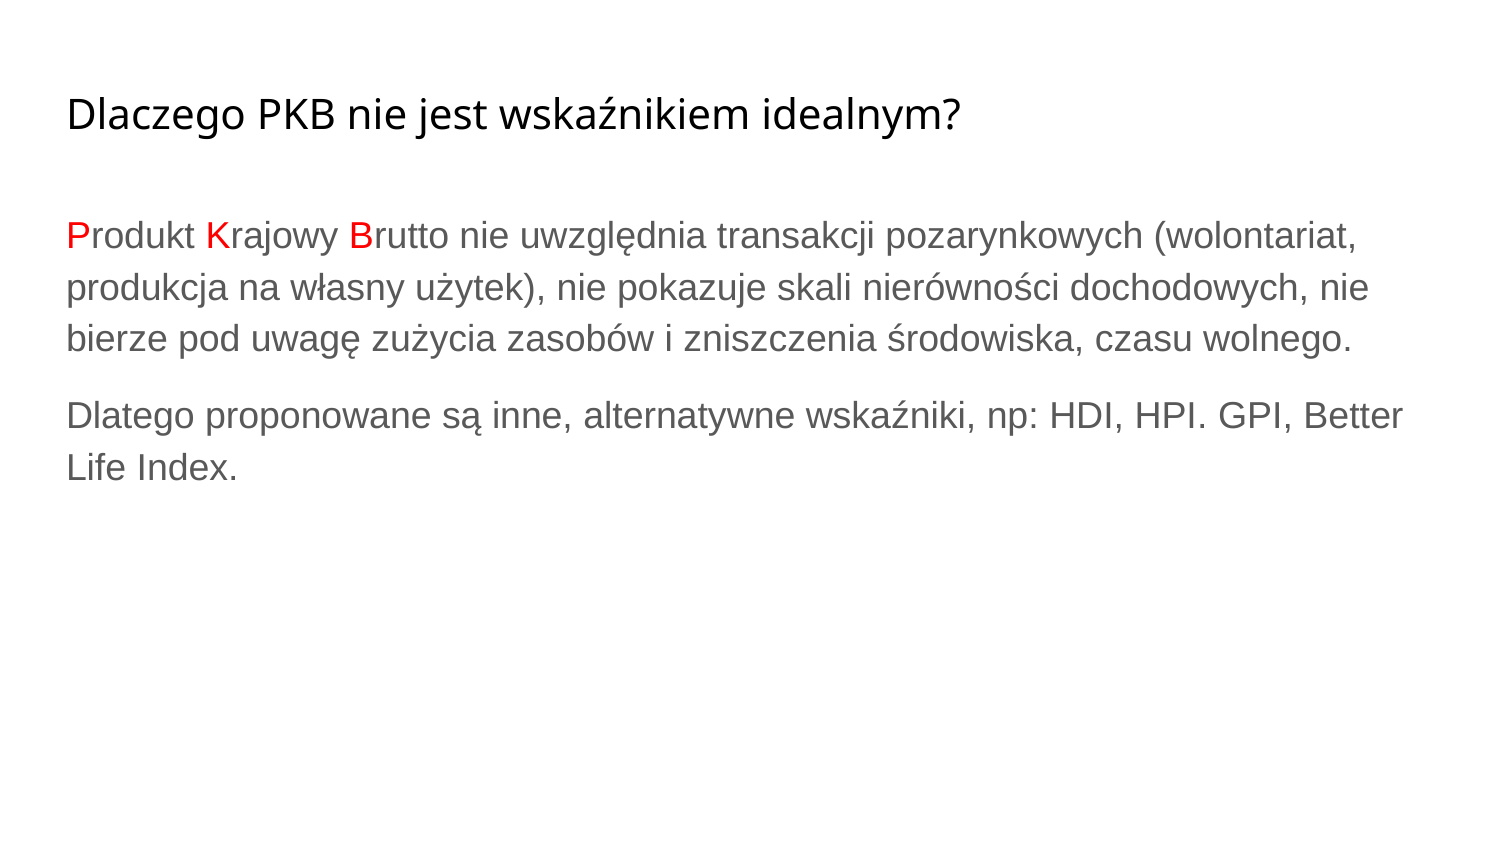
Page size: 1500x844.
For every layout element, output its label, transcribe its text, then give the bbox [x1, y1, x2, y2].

list Produkt Krajowy Brutto nie uwzględnia transakcji pozarynkowych (wolontariat, produkcja na własny użytek), nie pokazuje skali nierówności dochodowych, nie bierze pod uwagę zużycia zasobów i zniszczenia środowiska, czasu wolnego. Dlatego proponowane są inne, alternatywne wskaźniki, np: HDI, HPI. GPI, Better Life Index. [51, 189, 1449, 750]
title Dlaczego PKB nie jest wskaźnikiem idealnym? [51, 72, 1449, 167]
